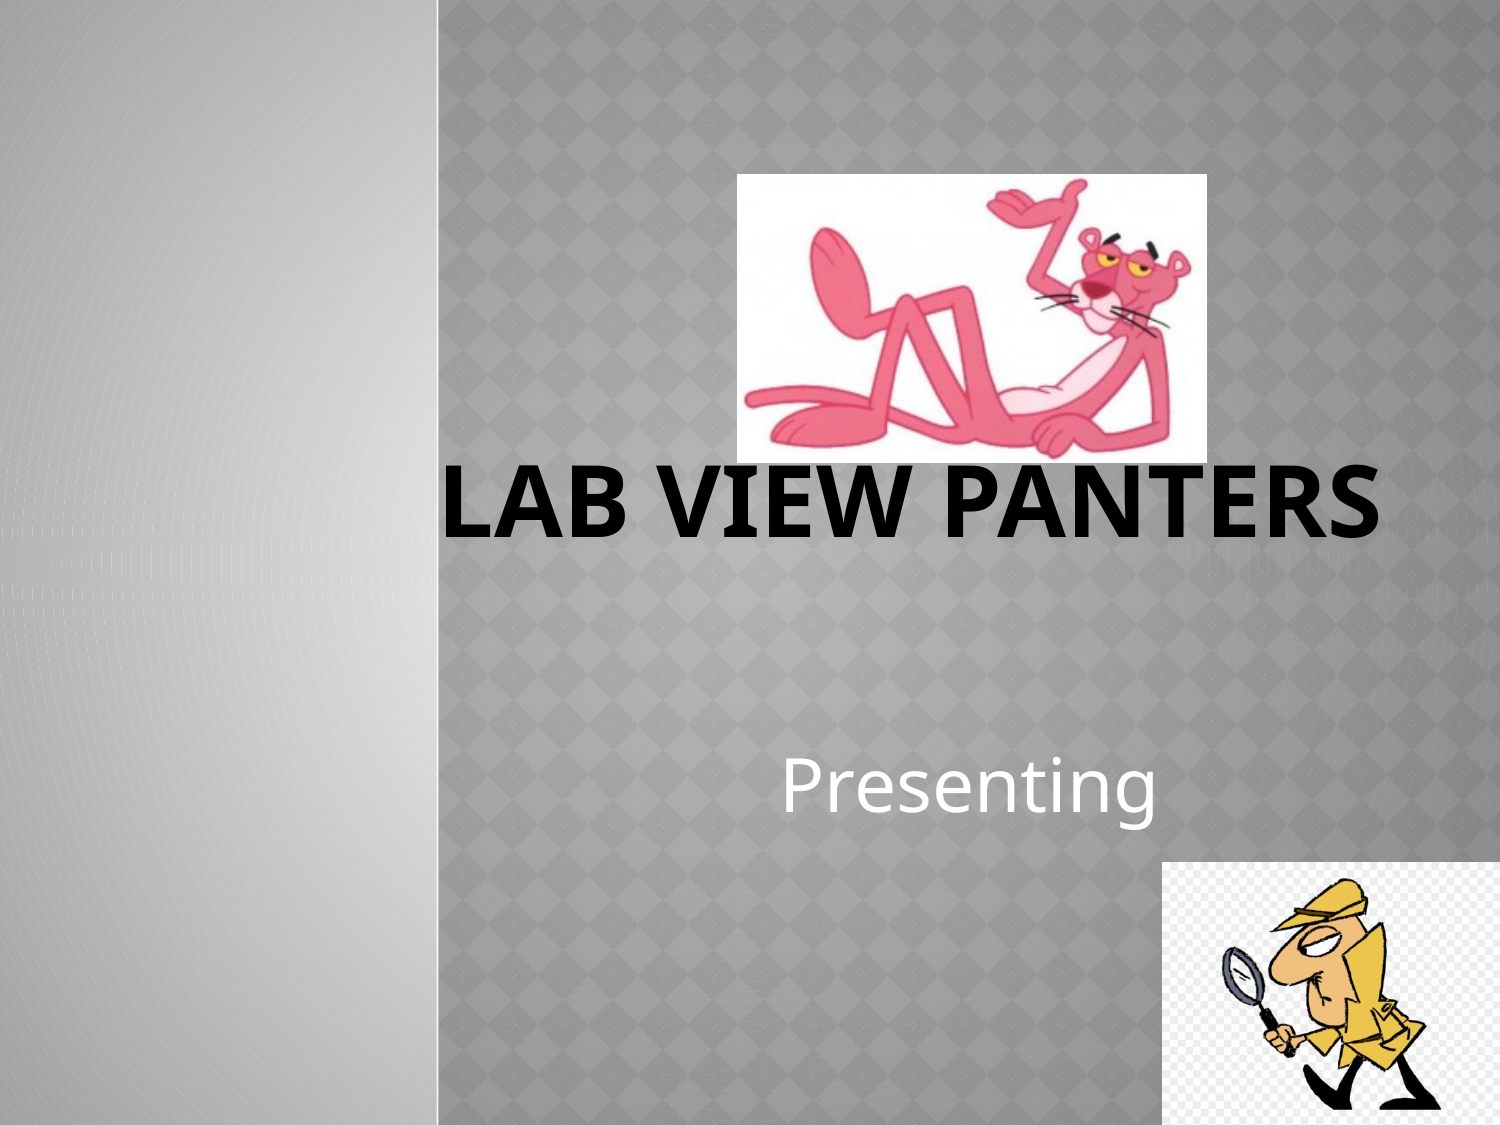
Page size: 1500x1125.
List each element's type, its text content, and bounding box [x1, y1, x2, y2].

picture [736, 174, 1207, 463]
subtitle Presenting [549, 737, 1389, 919]
picture [1162, 862, 1500, 1125]
title Lab View Panters [412, 87, 1390, 558]
